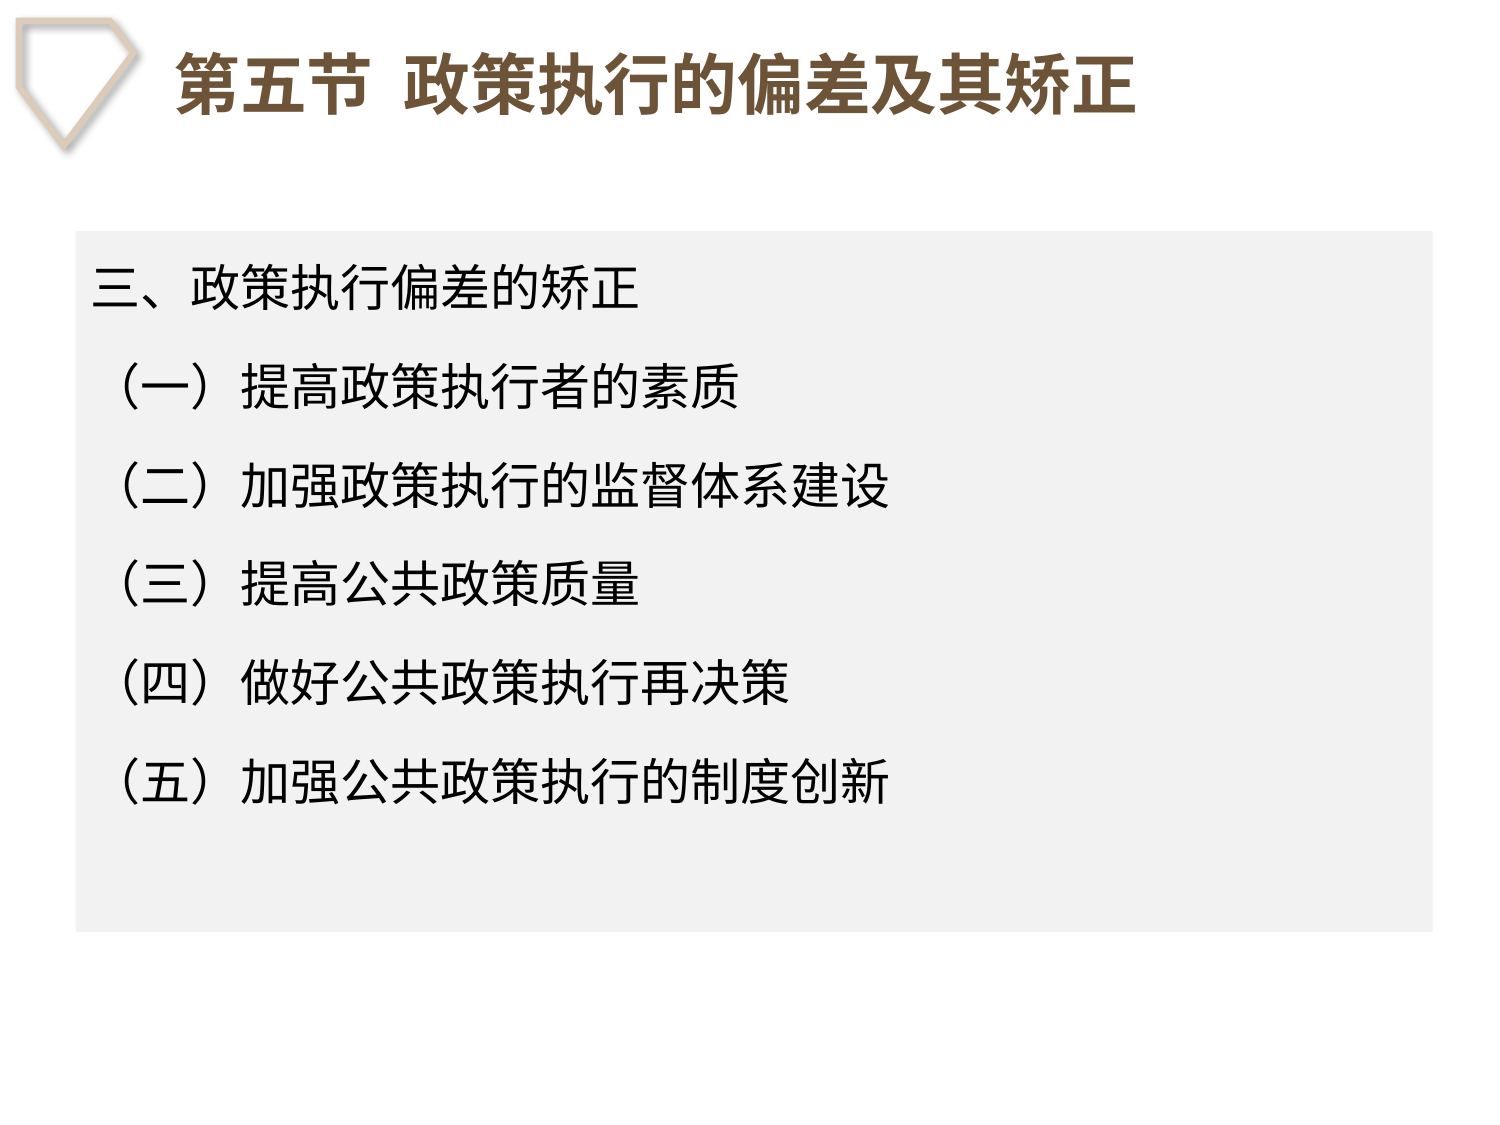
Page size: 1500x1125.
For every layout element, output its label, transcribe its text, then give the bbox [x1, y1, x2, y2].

title 第五节 政策执行的偏差及其矫正 [158, 18, 1456, 159]
list 三、政策执行偏差的矫正 （一）提高政策执行者的素质 （二）加强政策执行的监督体系建设 （三）提高公共政策质量 （四）做好公共政策执行再决策 （五）加强公共政策执行的制度创新 [75, 231, 1433, 933]
